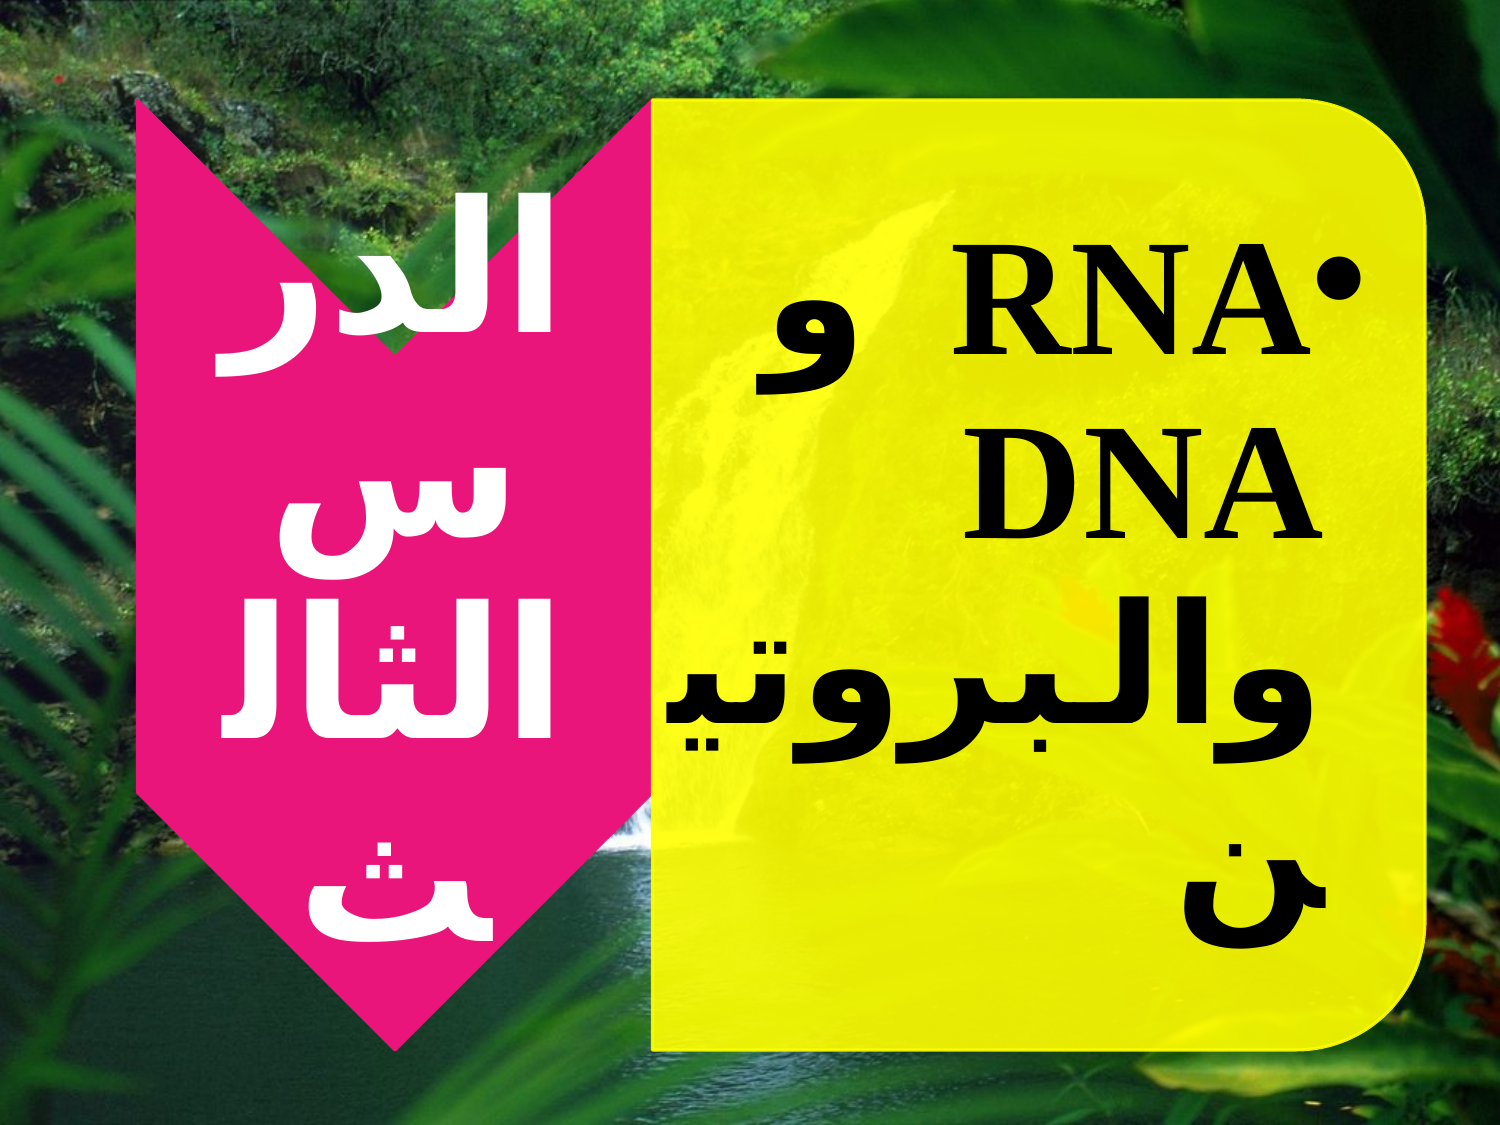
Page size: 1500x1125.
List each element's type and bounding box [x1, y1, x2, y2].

picture [0, 0, 1500, 1125]
text_box [136, 99, 1426, 1051]
